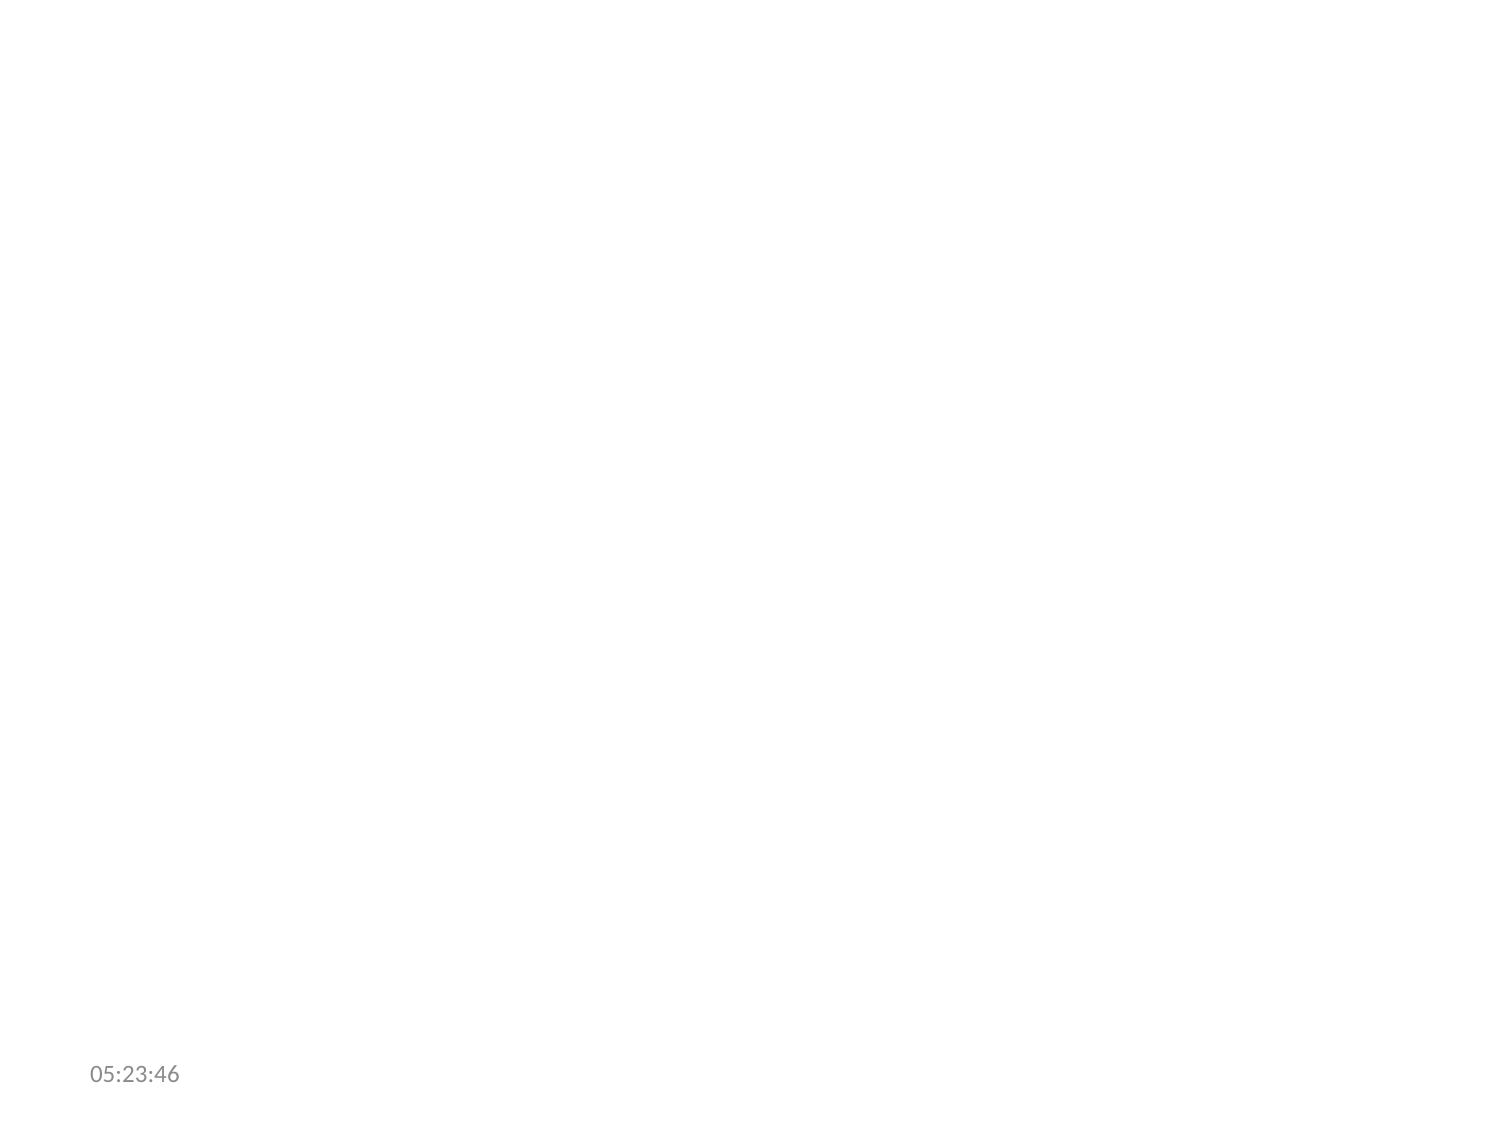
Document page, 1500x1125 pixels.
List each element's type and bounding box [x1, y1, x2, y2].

slide_number [75, 1042, 425, 1103]
